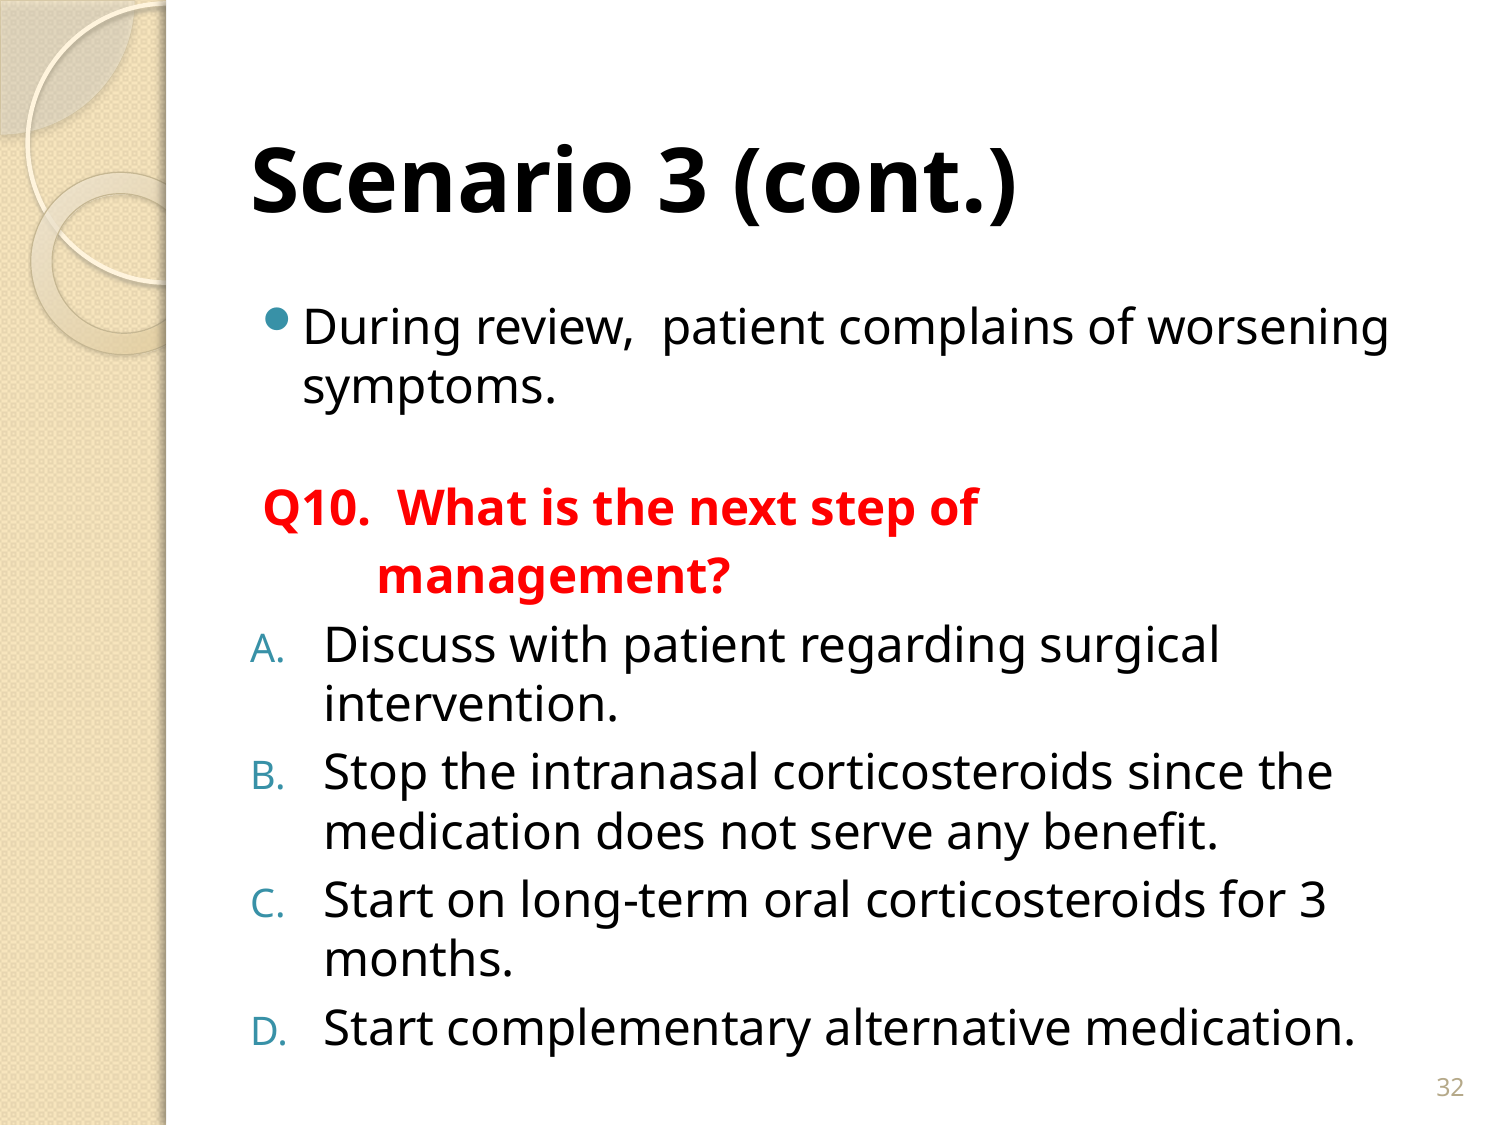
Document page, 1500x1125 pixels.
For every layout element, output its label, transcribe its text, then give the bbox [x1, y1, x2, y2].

title Scenario 3 (cont.) [235, 82, 1466, 271]
list During review, patient complains of worsening symptoms. Q10. What is the next step of management? Discuss with patient regarding surgical intervention. Stop the intranasal corticosteroids since the medication does not serve any benefit. Start on long-term oral corticosteroids for 3 months. Start complementary alternative medication. [235, 287, 1450, 1075]
slide_number 32 [1413, 1034, 1488, 1113]
